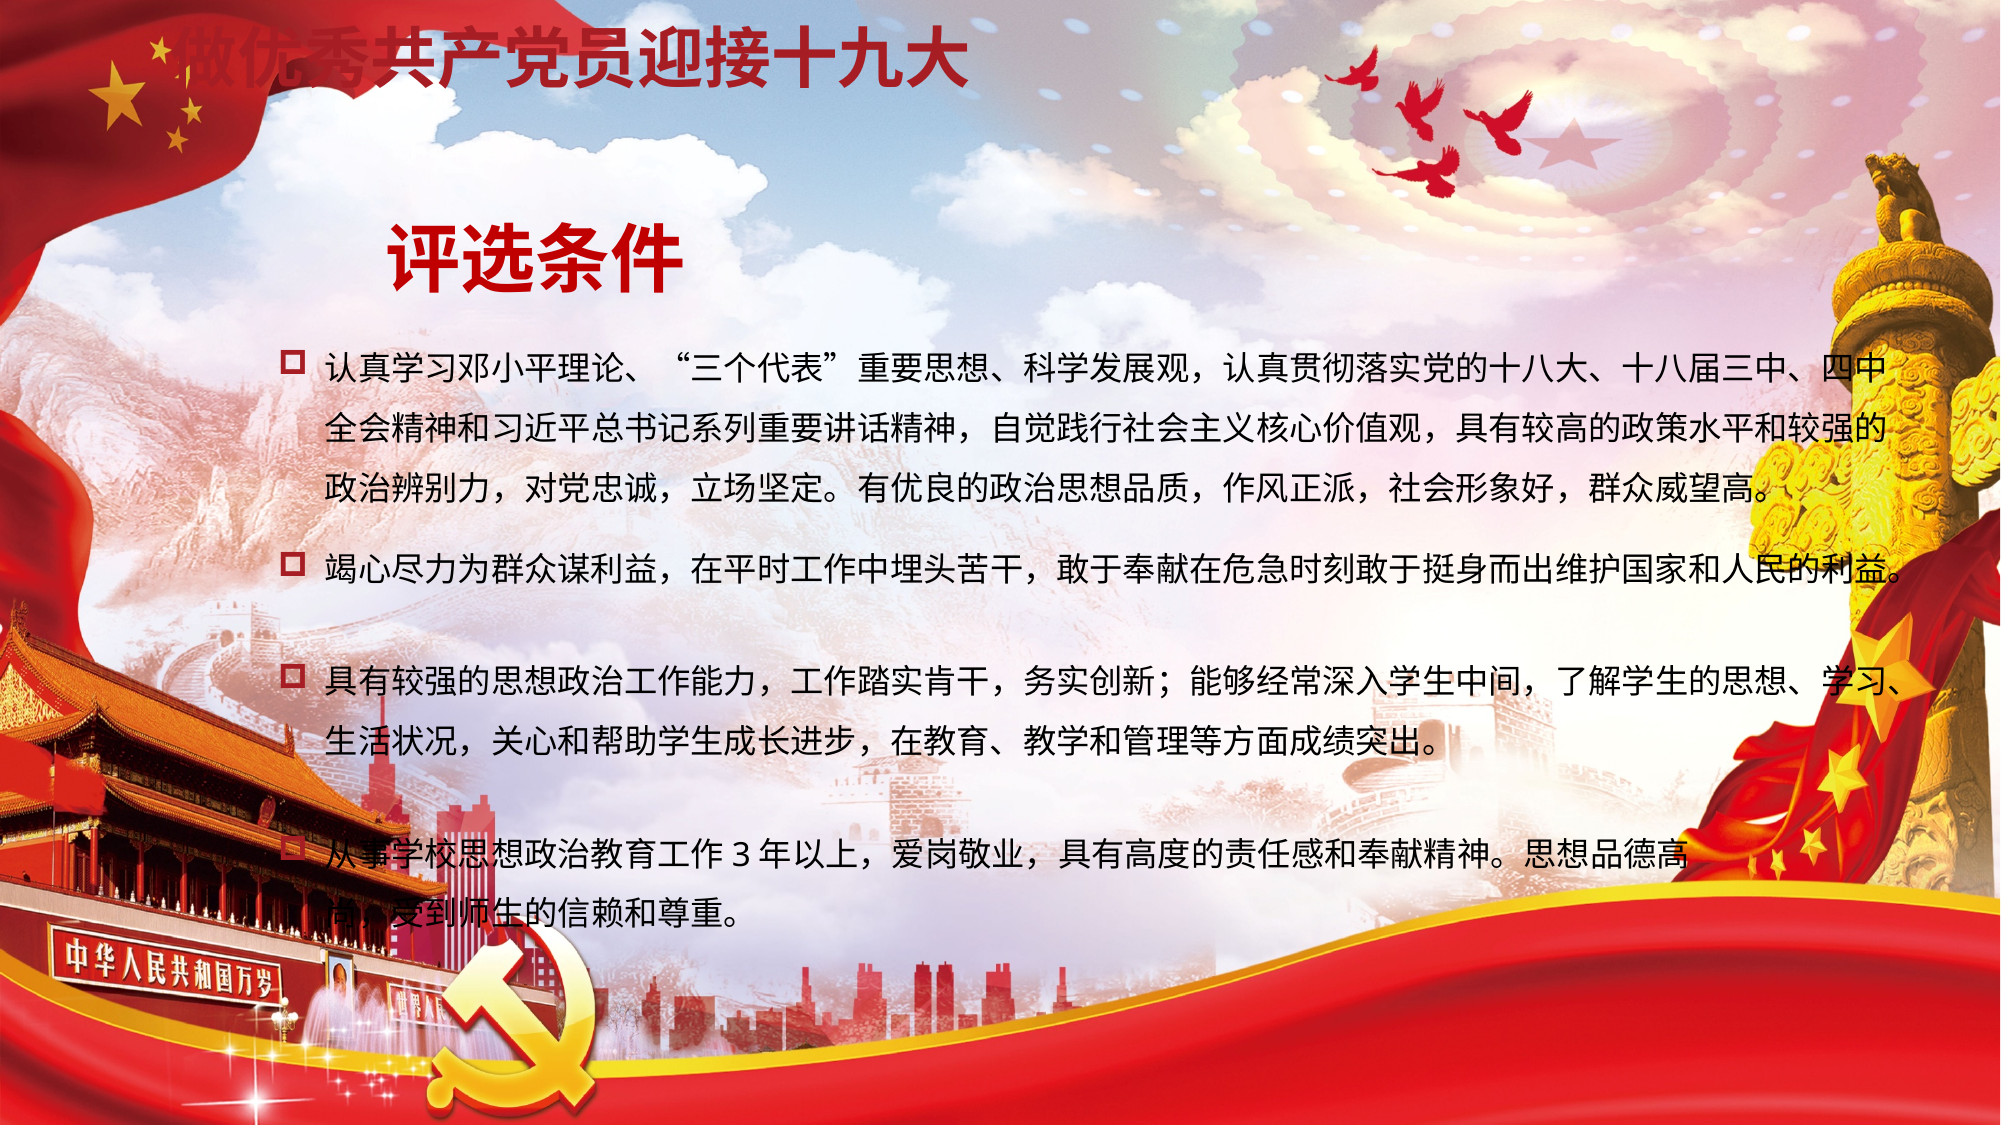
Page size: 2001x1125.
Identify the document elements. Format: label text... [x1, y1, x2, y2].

text_box 竭心尽力为群众谋利益，在平时工作中埋头苦干，敢于奉献在危急时刻敢于挺身而出维护国家和人民的利益。 [263, 521, 1908, 596]
text_box 具有较强的思想政治工作能力，工作踏实肯干，务实创新；能够经常深入学生中间，了解学生的思想、学习、生活状况，关心和帮助学生成长进步，在教育、教学和管理等方面成绩突出。 [263, 633, 1908, 768]
text_box 认真学习邓小平理论、“三个代表”重要思想、科学发展观，认真贯彻落实党的十八大、十八届三中、四中全会精神和习近平总书记系列重要讲话精神，自觉践行社会主义核心价值观，具有较高的政策水平和较强的政治辨别力，对党忠诚，立场坚定。有优良的政治思想品质，作风正派，社会形象好，群众威望高。 [263, 319, 1908, 515]
text_box 评选条件 [263, 186, 808, 310]
title 做优秀共产党员迎接十九大 [155, 10, 1132, 113]
text_box 从事学校思想政治教育工作3年以上，爱岗敬业，具有高度的责任感和奉献精神。思想品德高尚，受到师生的信赖和尊重。 [263, 805, 1721, 940]
picture [0, 0, 2001, 1125]
